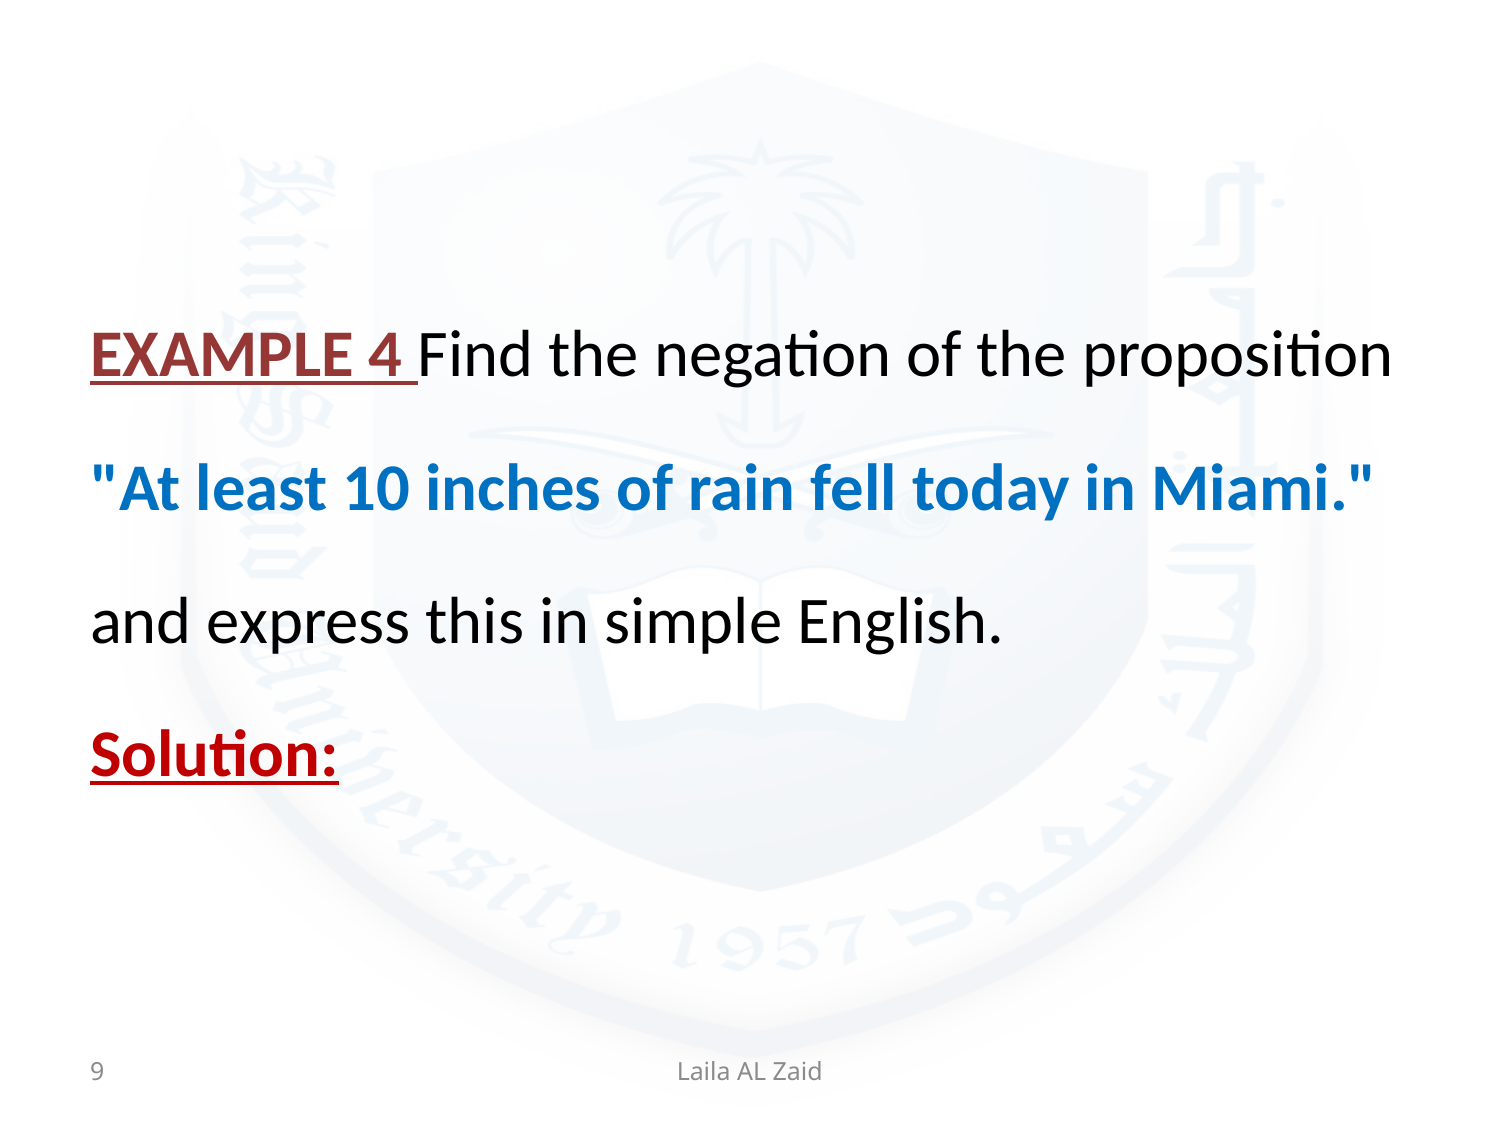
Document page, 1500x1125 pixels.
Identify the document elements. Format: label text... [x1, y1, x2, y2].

footer Laila AL Zaid [512, 1042, 988, 1103]
slide_number 9 [75, 1042, 425, 1103]
list EXAMPLE 4 Find the negation of the proposition "At least 10 inches of rain fell today in Miami." and express this in simple English. Solution: [75, 262, 1425, 1005]
